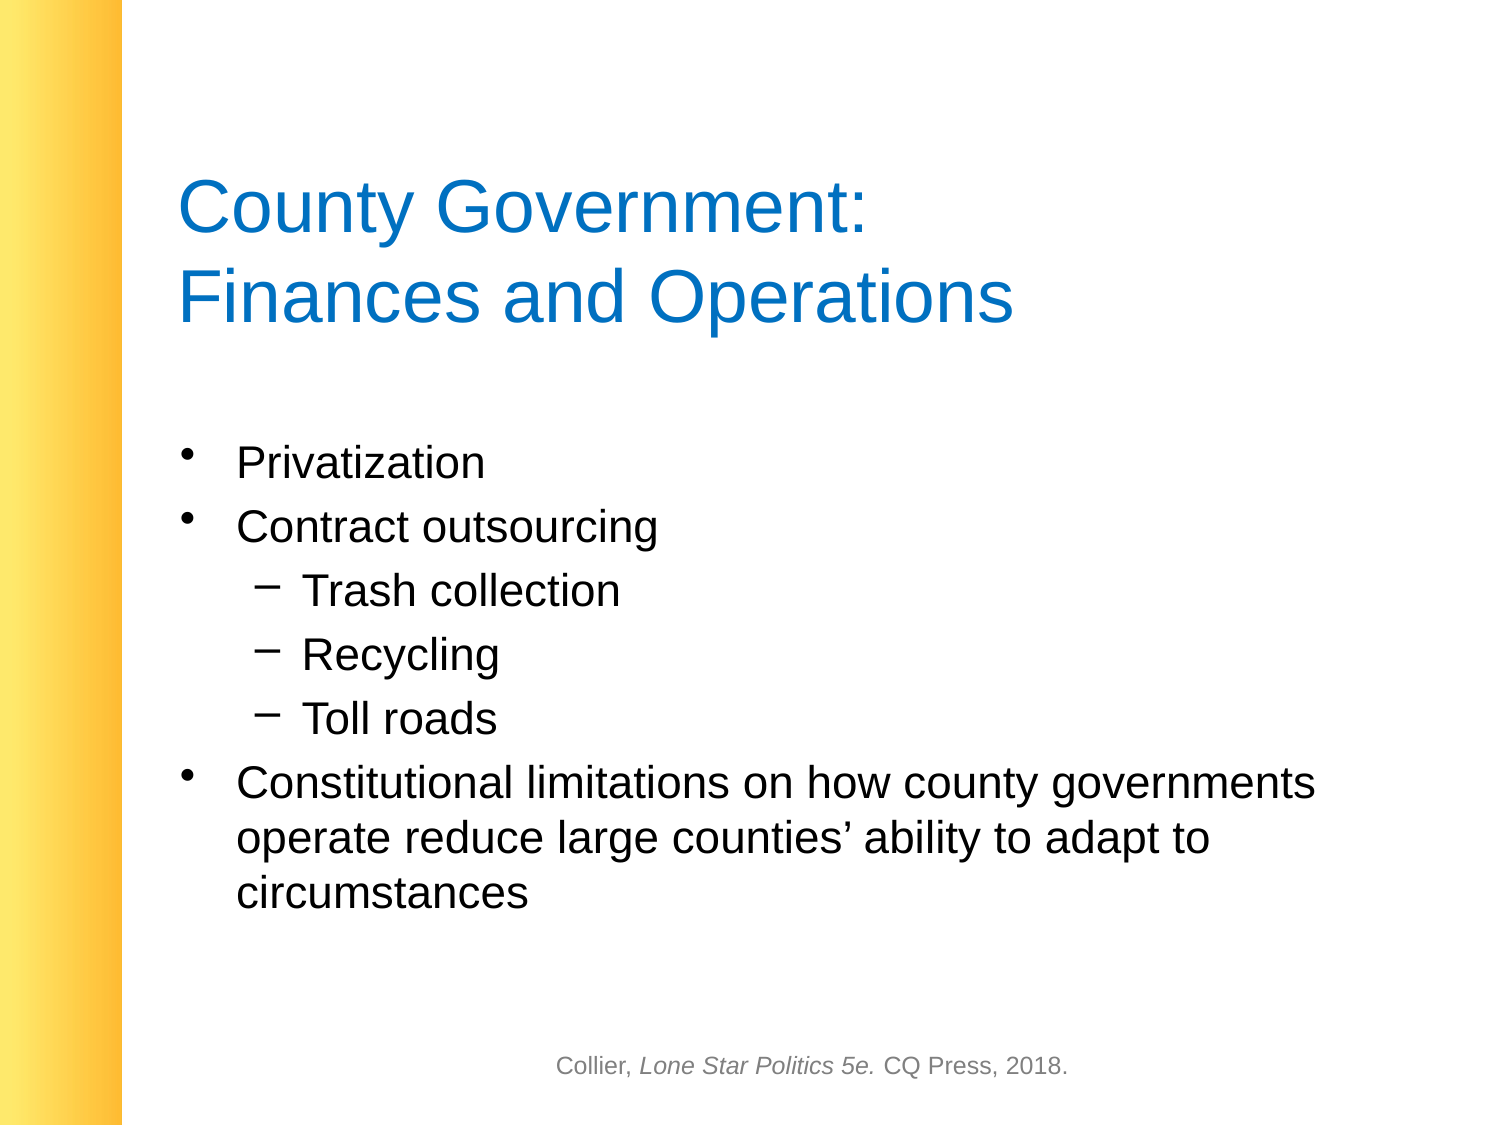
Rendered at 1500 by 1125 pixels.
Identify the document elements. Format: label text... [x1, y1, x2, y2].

list Privatization Contract outsourcing Trash collection Recycling Toll roads Constitutional limitations on how county governments operate reduce large counties’ ability to adapt to circumstances [164, 425, 1340, 1113]
picture [0, 0, 1500, 1125]
text_box Collier, Lone Star Politics 5e. CQ Press, 2018. [525, 1042, 1100, 1087]
title County Government: Finances and Operations [162, 149, 1475, 338]
